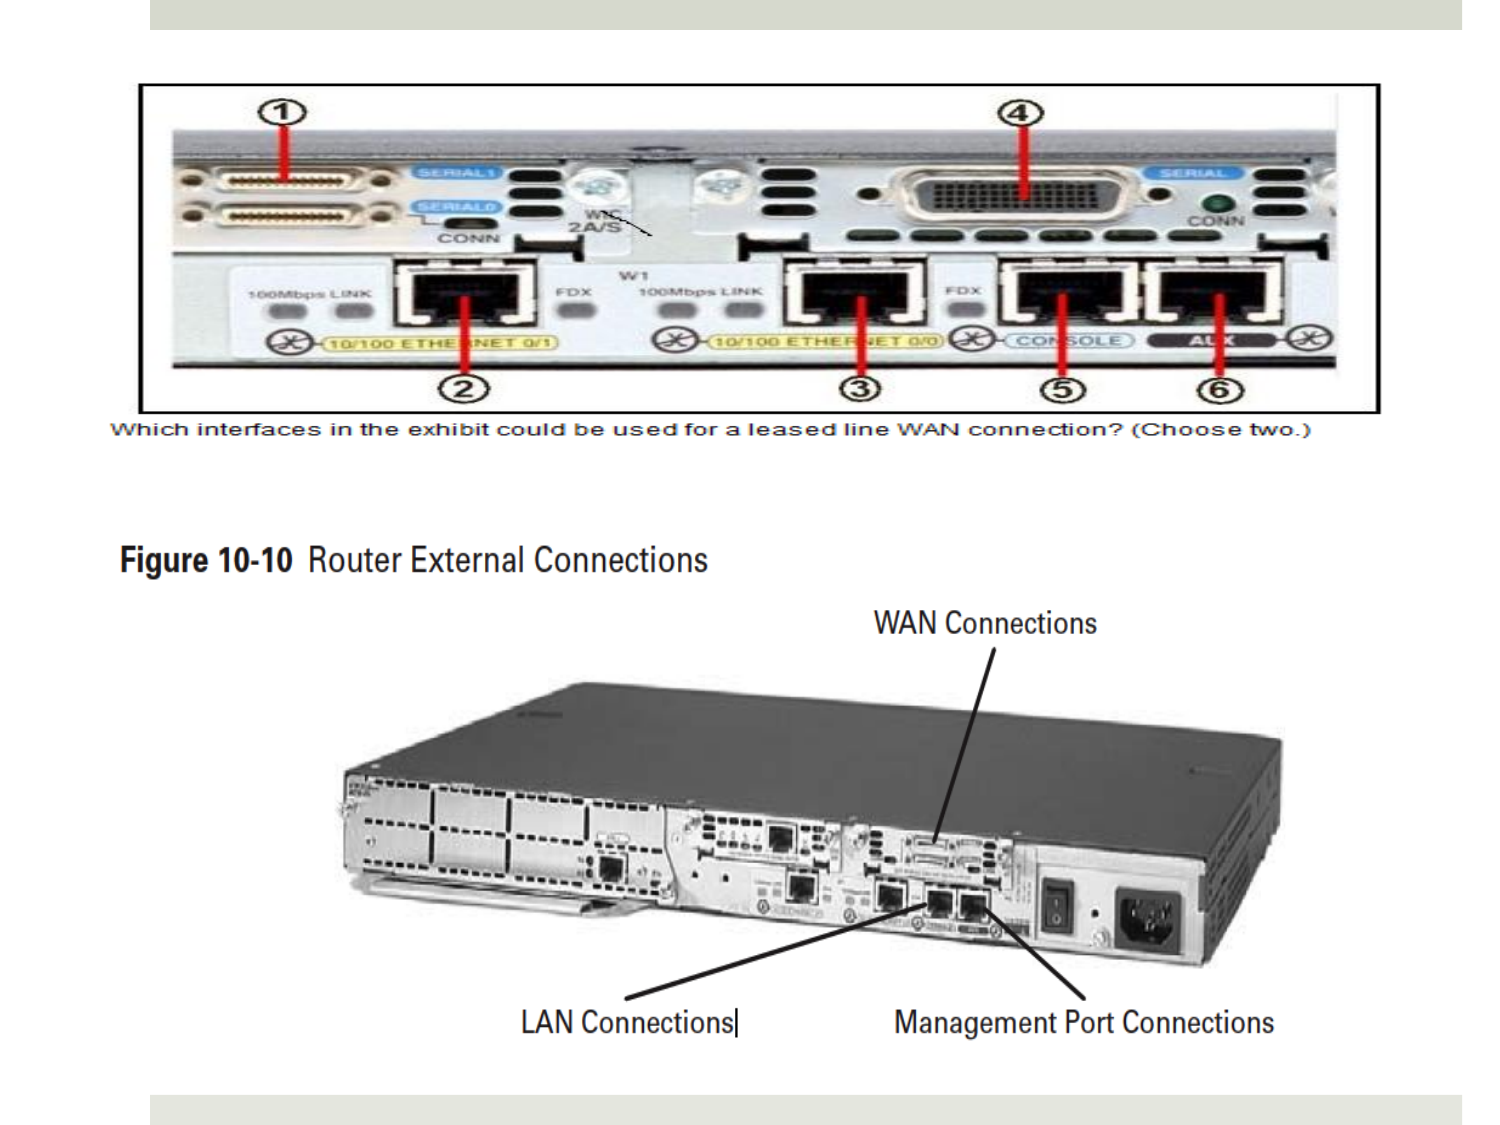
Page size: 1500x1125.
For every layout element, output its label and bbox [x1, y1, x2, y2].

picture [103, 81, 1386, 442]
picture [103, 518, 1386, 1070]
